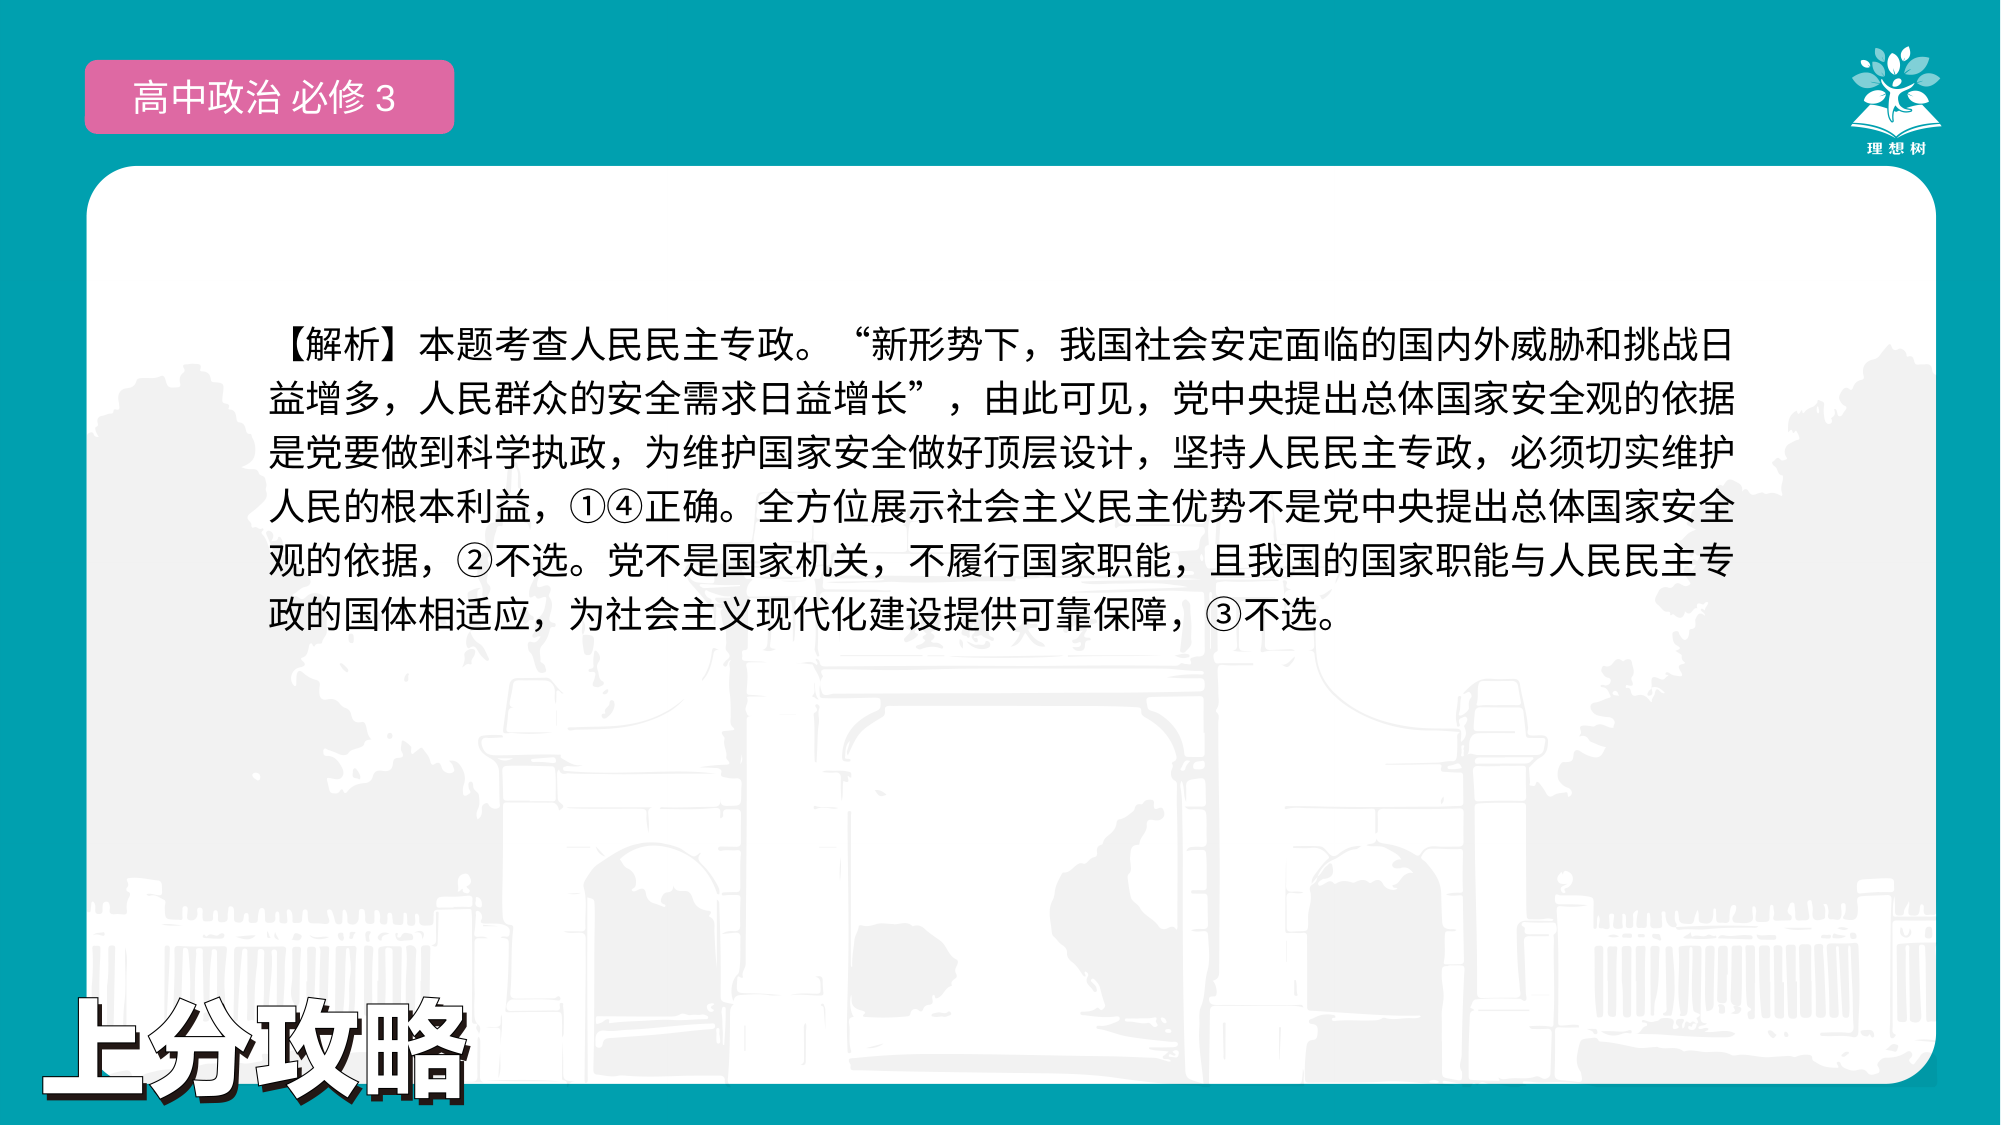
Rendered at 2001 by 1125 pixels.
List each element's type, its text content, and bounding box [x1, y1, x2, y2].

text_box 高中政治 必修3 [83, 58, 456, 135]
picture [0, 0, 2001, 1125]
text_box 【解析】本题考查人民民主专政。“新形势下，我国社会安定面临的国内外威胁和挑战日益增多，人民群众的安全需求日益增长”，由此可见，党中央提出总体国家安全观的依据是党要做到科学执政，为维护国家安全做好顶层设计，坚持人民民主专政，必须切实维护人民的根本利益，①④正确。全方位展示社会主义民主优势不是党中央提出总体国家安全观的依据，②不选。党不是国家机关，不履行国家职能，且我国的国家职能与人民民主专政的国体相适应，为社会主义现代化建设提供可靠保障，③不选。 [253, 304, 1751, 644]
